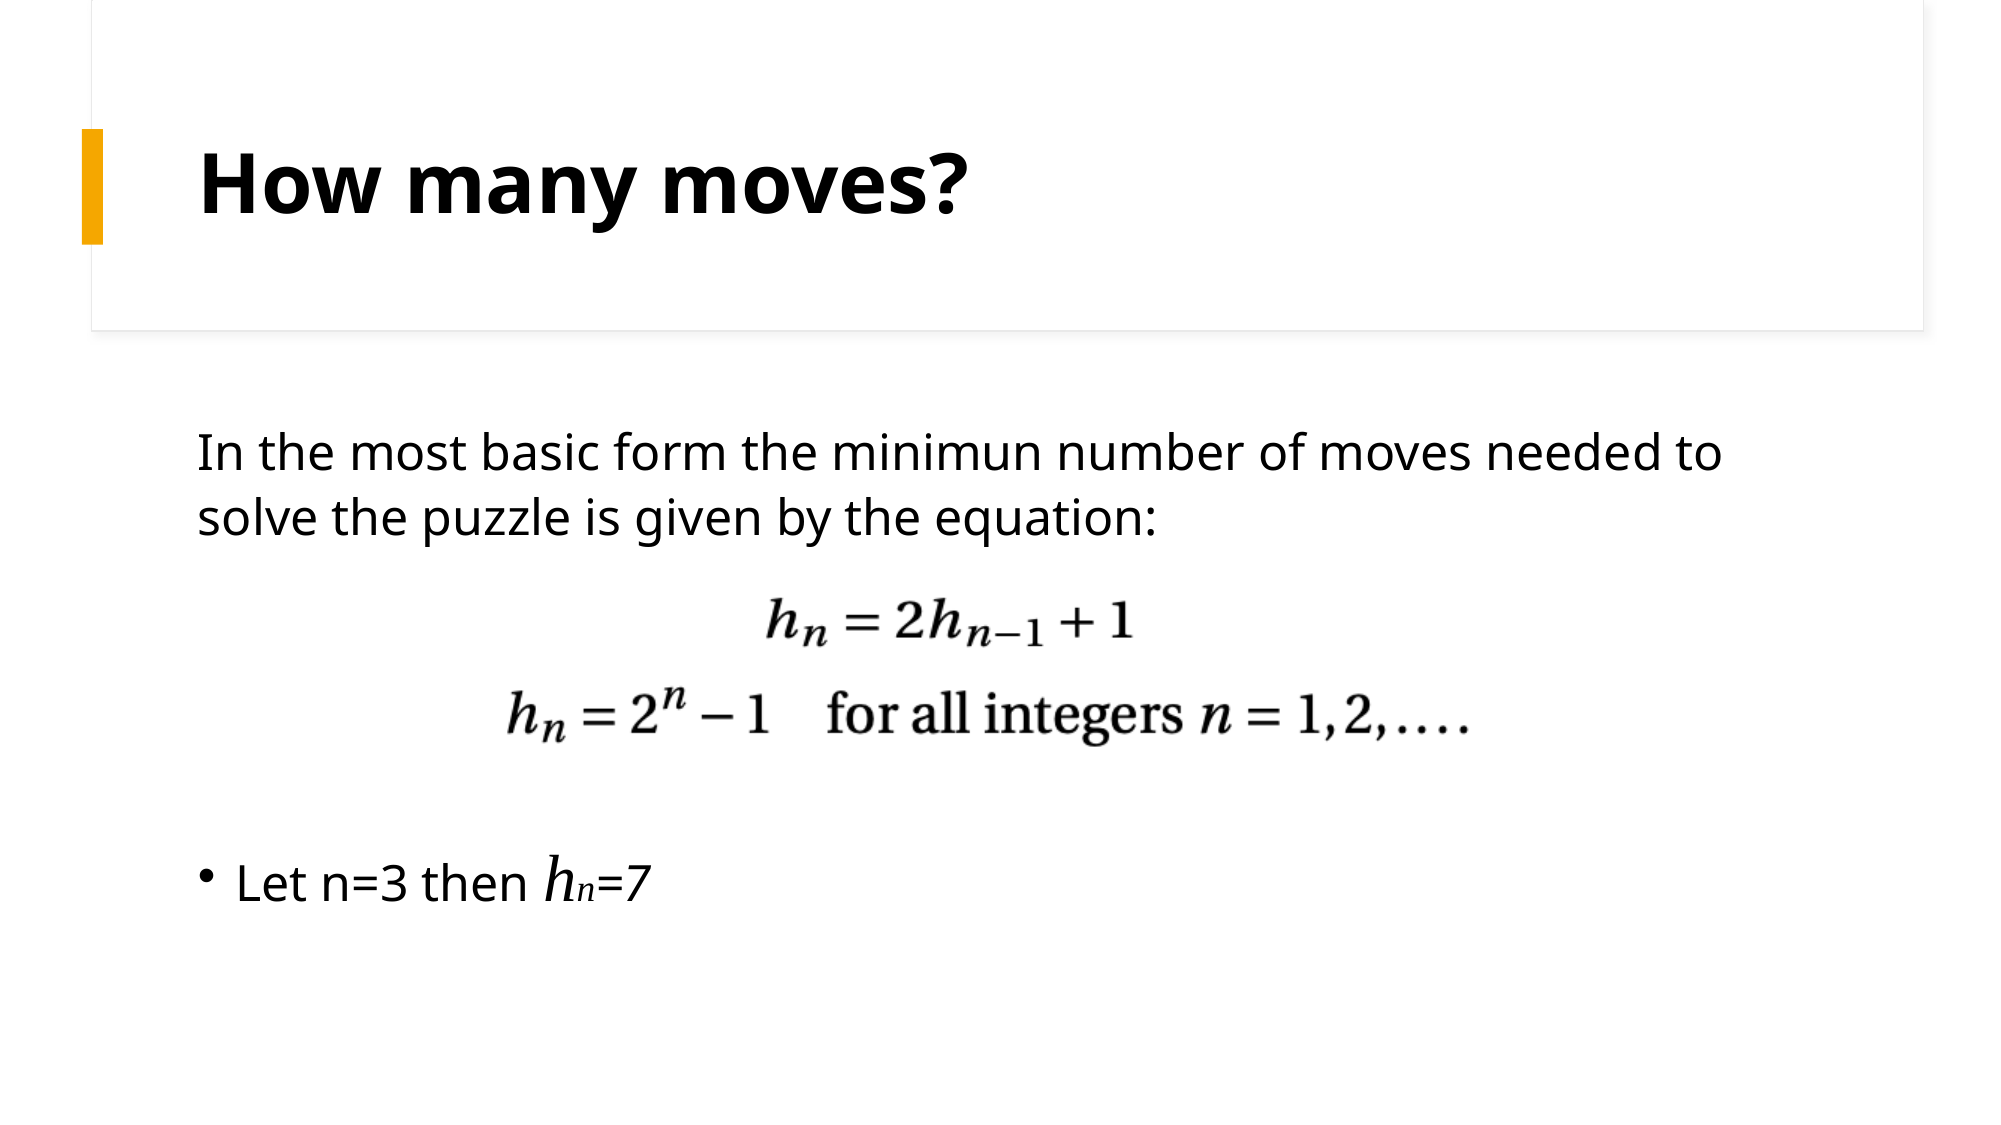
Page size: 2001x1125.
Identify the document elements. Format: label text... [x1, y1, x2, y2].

list In the most basic form the minimun number of moves needed to solve the puzzle is given by the equation: Let n=3 then hn=7 [183, 406, 1851, 1013]
picture [499, 581, 1500, 762]
title How many moves? [183, 90, 1851, 284]
